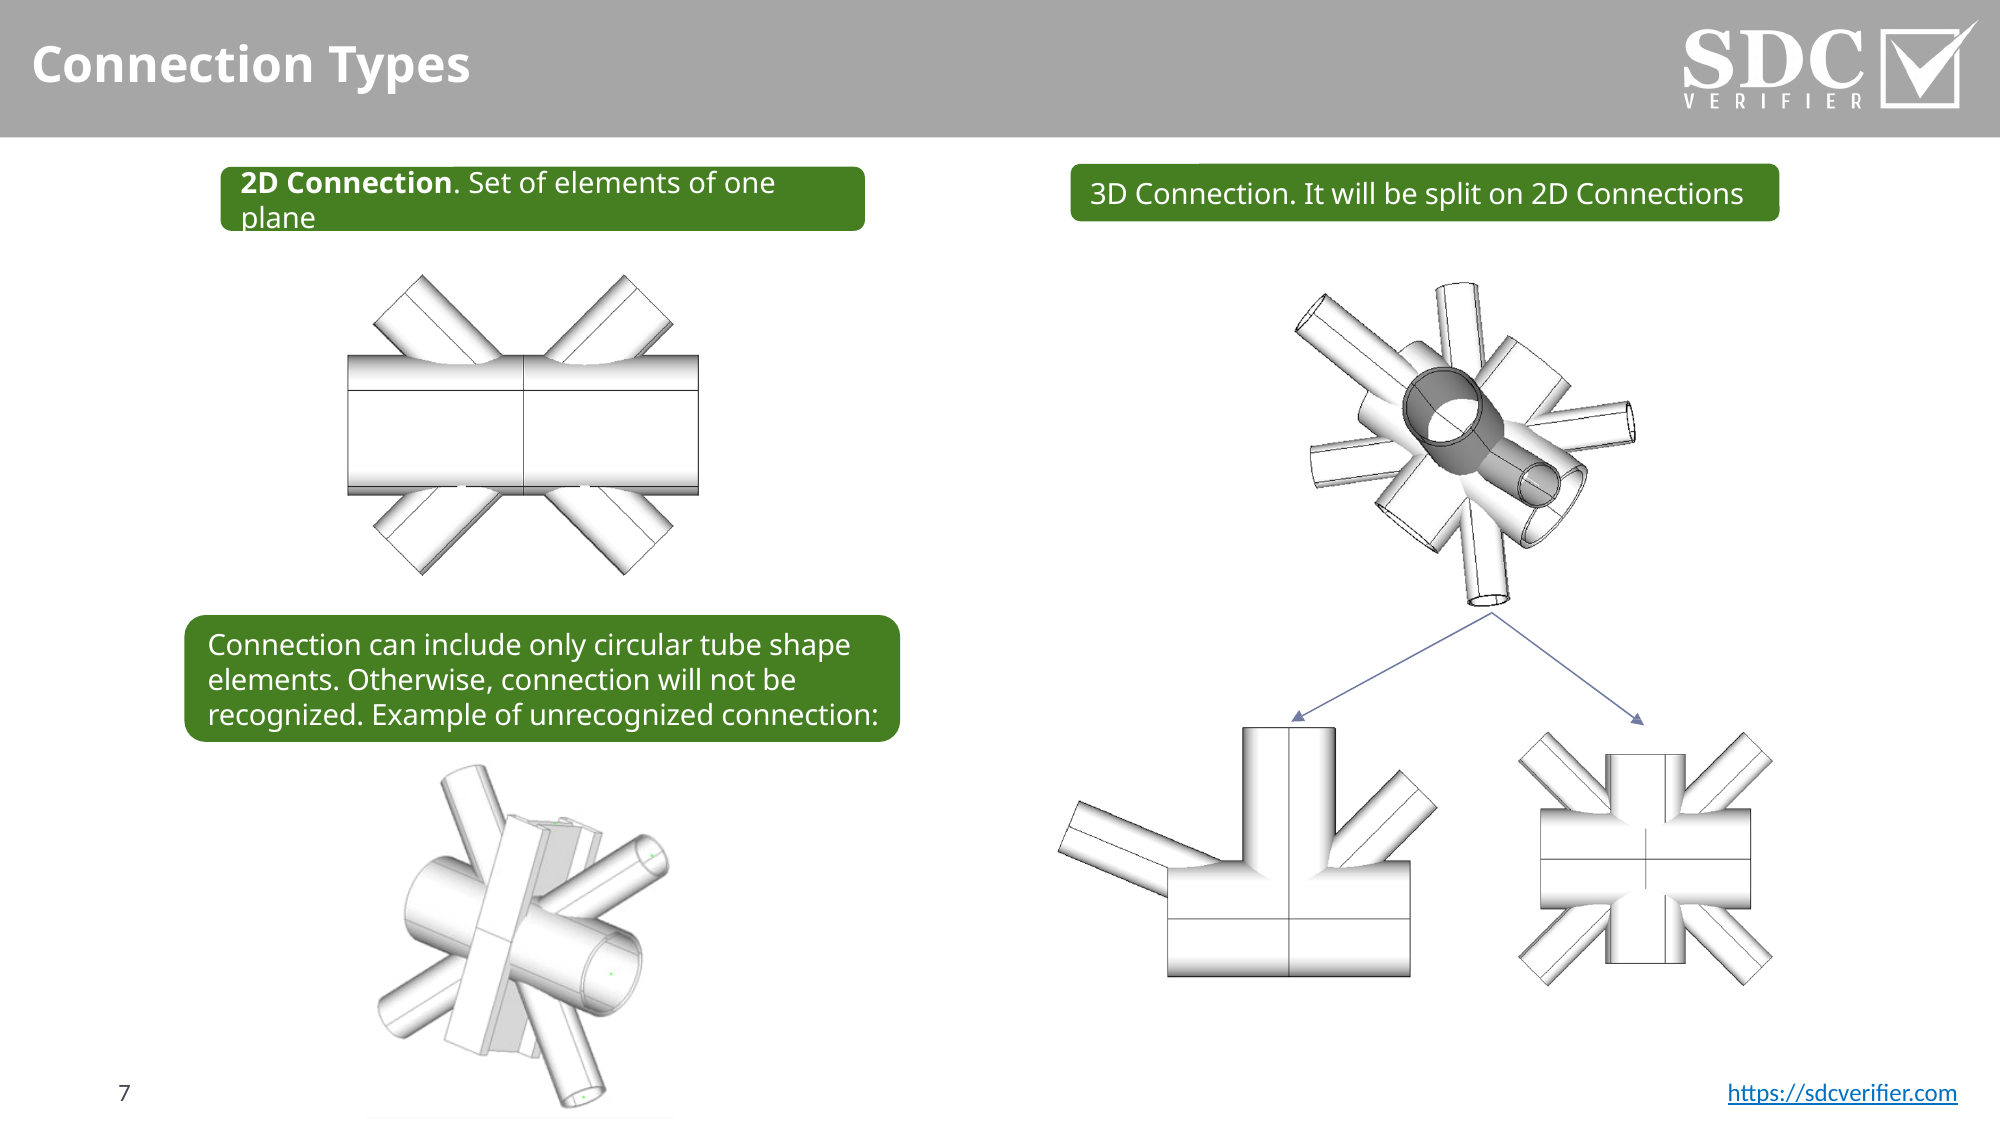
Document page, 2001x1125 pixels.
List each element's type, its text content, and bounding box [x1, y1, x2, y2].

picture [326, 265, 713, 581]
slide_number 7 [1, 1061, 146, 1122]
title Connection Types [16, 24, 1948, 113]
text_box 3D Connection. It will be split on 2D Connections [1068, 162, 1782, 223]
text_box 2D Connection. Set of elements of one plane [219, 165, 867, 233]
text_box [1052, 272, 1780, 991]
picture [366, 749, 674, 1119]
text_box Connection can include only circular tube shape elements. Otherwise, connection will not be recognized. Example of unrecognized connection: [182, 613, 902, 744]
picture [1644, 0, 2000, 148]
